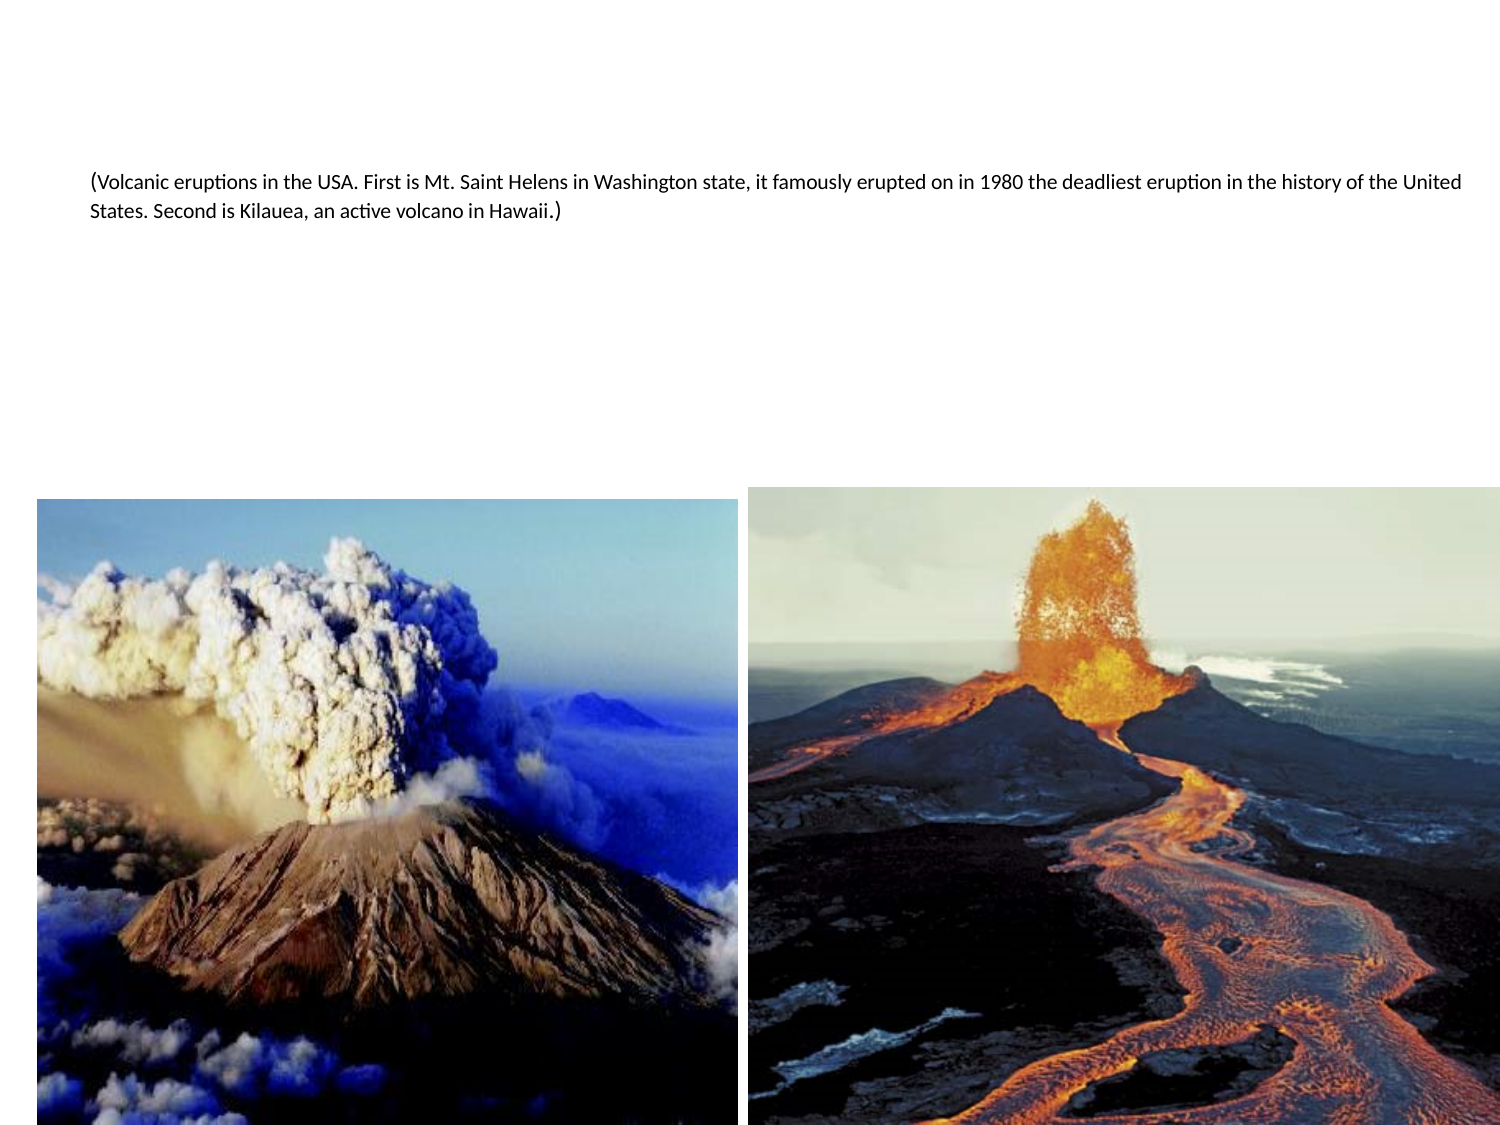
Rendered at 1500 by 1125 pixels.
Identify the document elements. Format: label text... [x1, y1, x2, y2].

picture [37, 499, 738, 1125]
title (Volcanic eruptions in the USA. First is Mt. Saint Helens in Washington state, it famously erupted on in 1980 the deadliest eruption in the history of the United States. Second is Kilauea, an active volcano in Hawaii.) [75, 99, 1500, 233]
picture [748, 487, 1500, 1125]
